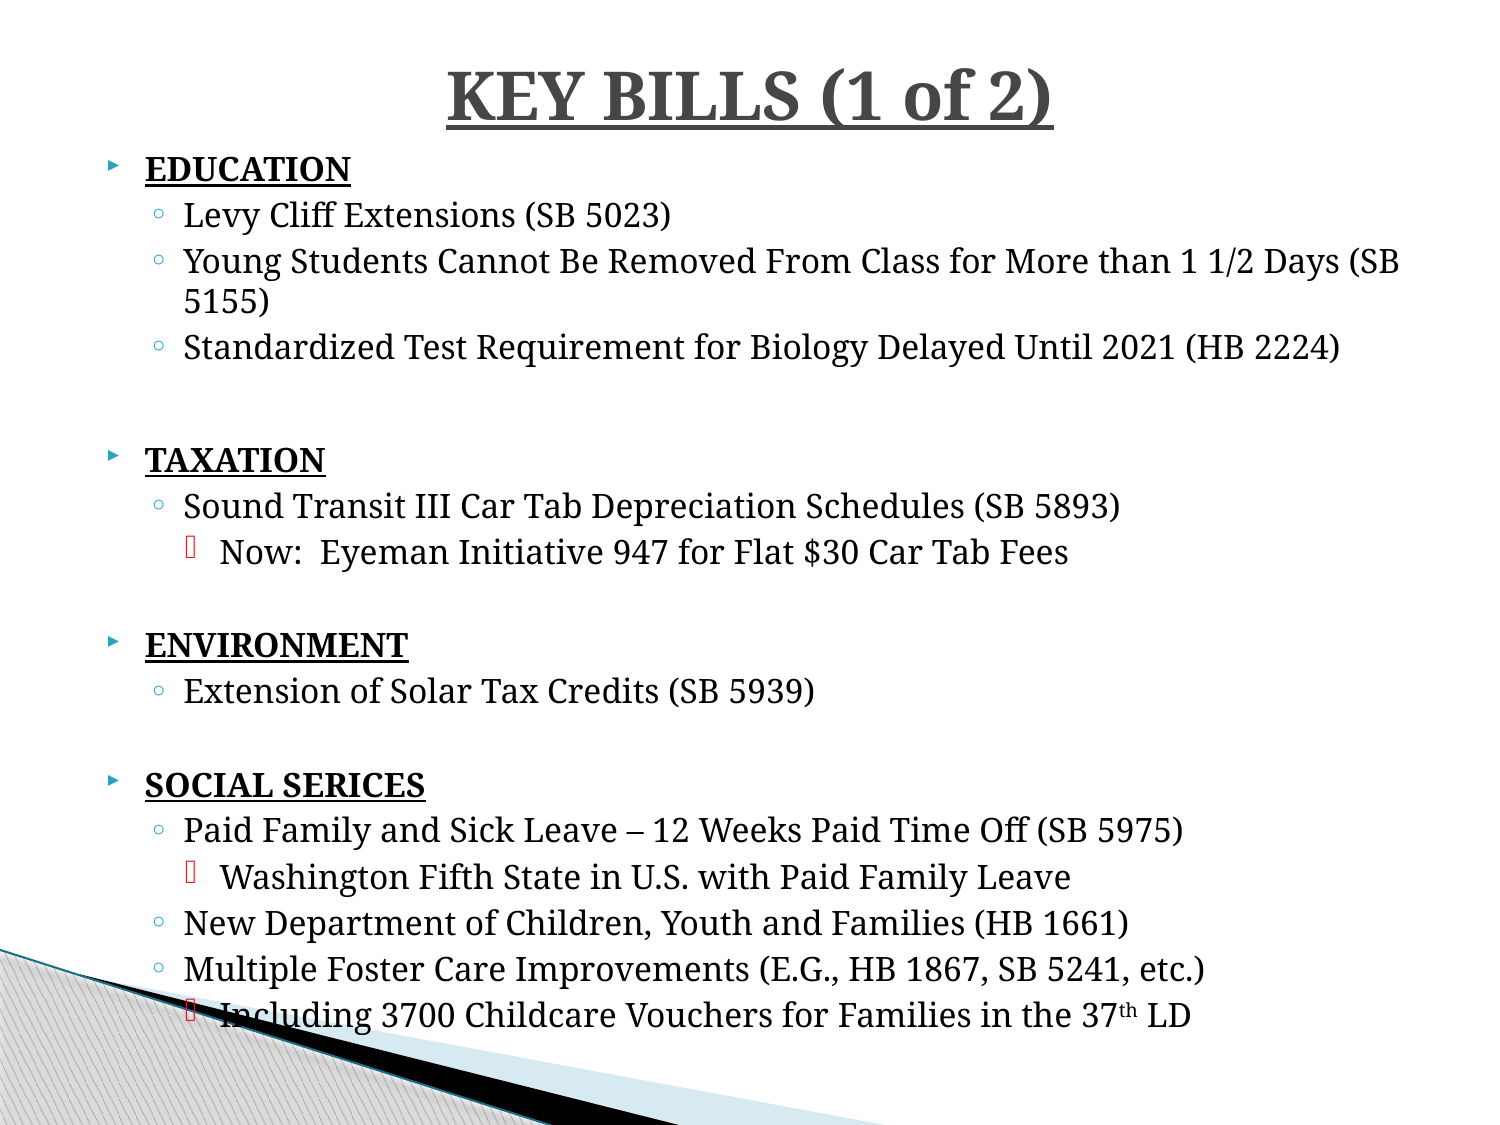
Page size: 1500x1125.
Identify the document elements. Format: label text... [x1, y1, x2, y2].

list EDUCATION Levy Cliff Extensions (SB 5023) Young Students Cannot Be Removed From Class for More than 1 1/2 Days (SB 5155) Standardized Test Requirement for Biology Delayed Until 2021 (HB 2224) TAXATION Sound Transit III Car Tab Depreciation Schedules (SB 5893) Now: Eyeman Initiative 947 for Flat $30 Car Tab Fees ENVIRONMENT Extension of Solar Tax Credits (SB 5939) SOCIAL SERICES Paid Family and Sick Leave – 12 Weeks Paid Time Off (SB 5975) Washington Fifth State in U.S. with Paid Family Leave New Department of Children, Youth and Families (HB 1661) Multiple Foster Care Improvements (E.G., HB 1867, SB 5241, etc.) Including 3700 Childcare Vouchers for Families in the 37th LD [75, 141, 1425, 1047]
title KEY BILLS (1 of 2) [75, 45, 1425, 141]
